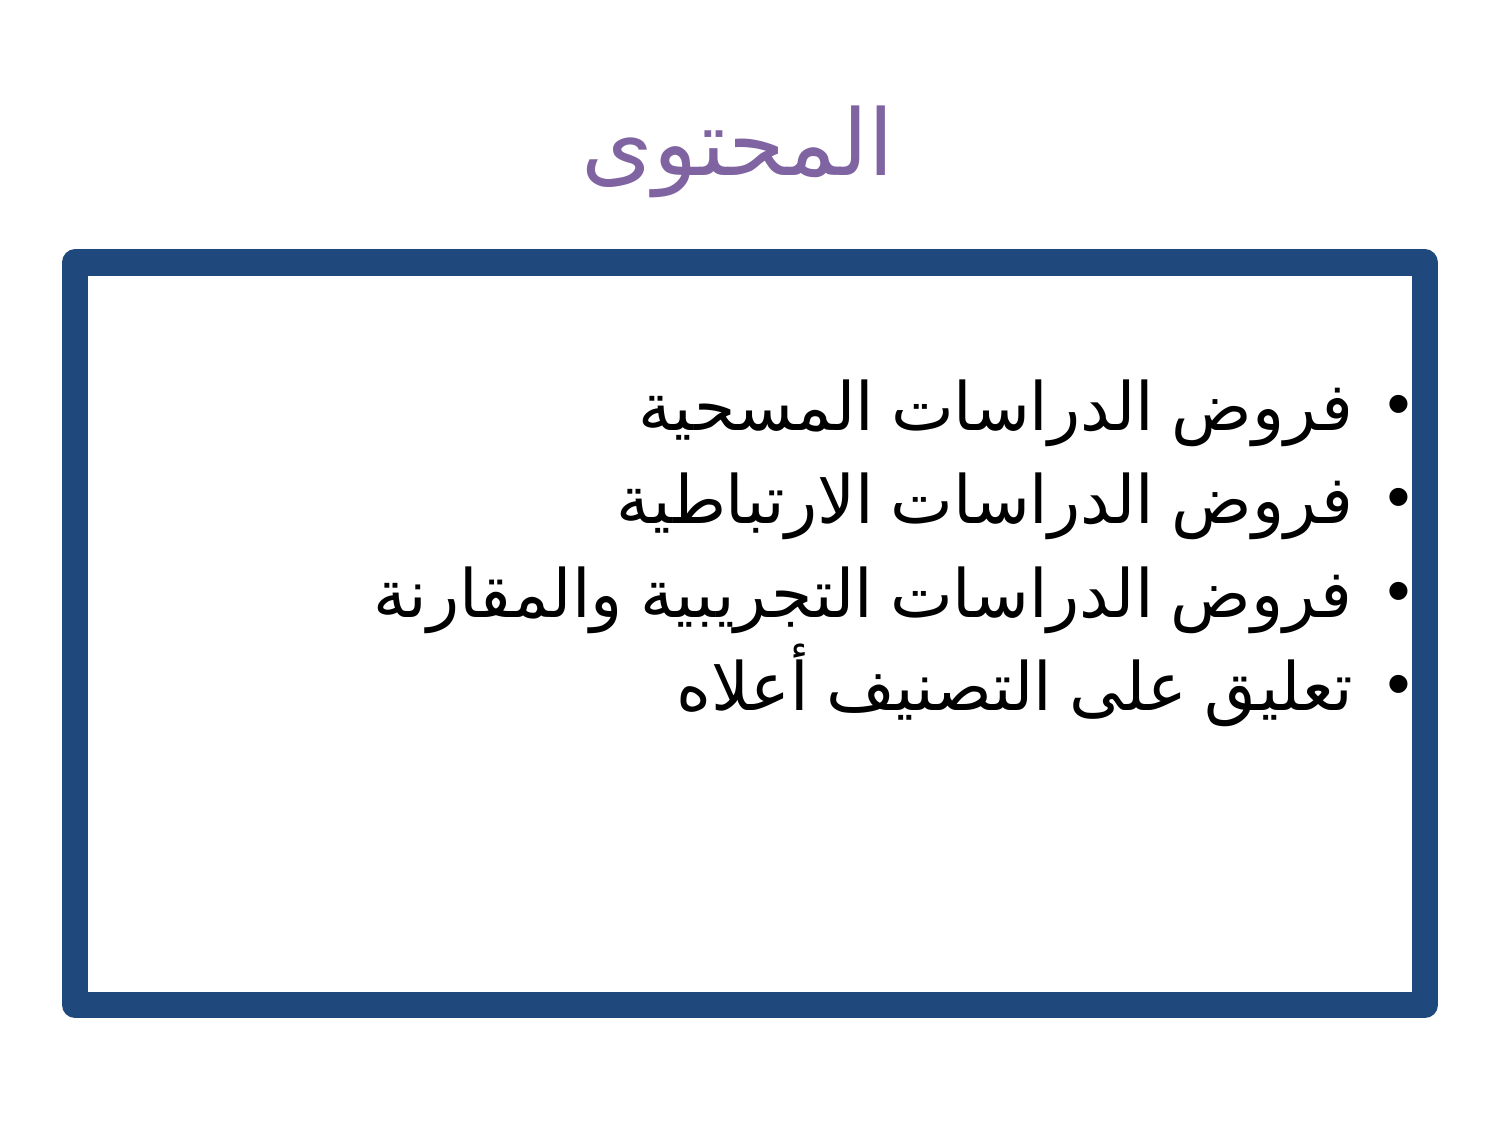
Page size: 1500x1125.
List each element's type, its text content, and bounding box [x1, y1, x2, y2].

title المحتوى [75, 45, 1425, 233]
list فروض الدراسات المسحية فروض الدراسات الارتباطية فروض الدراسات التجريبية والمقارنة تعليق على التصنيف أعلاه [75, 262, 1425, 1005]
